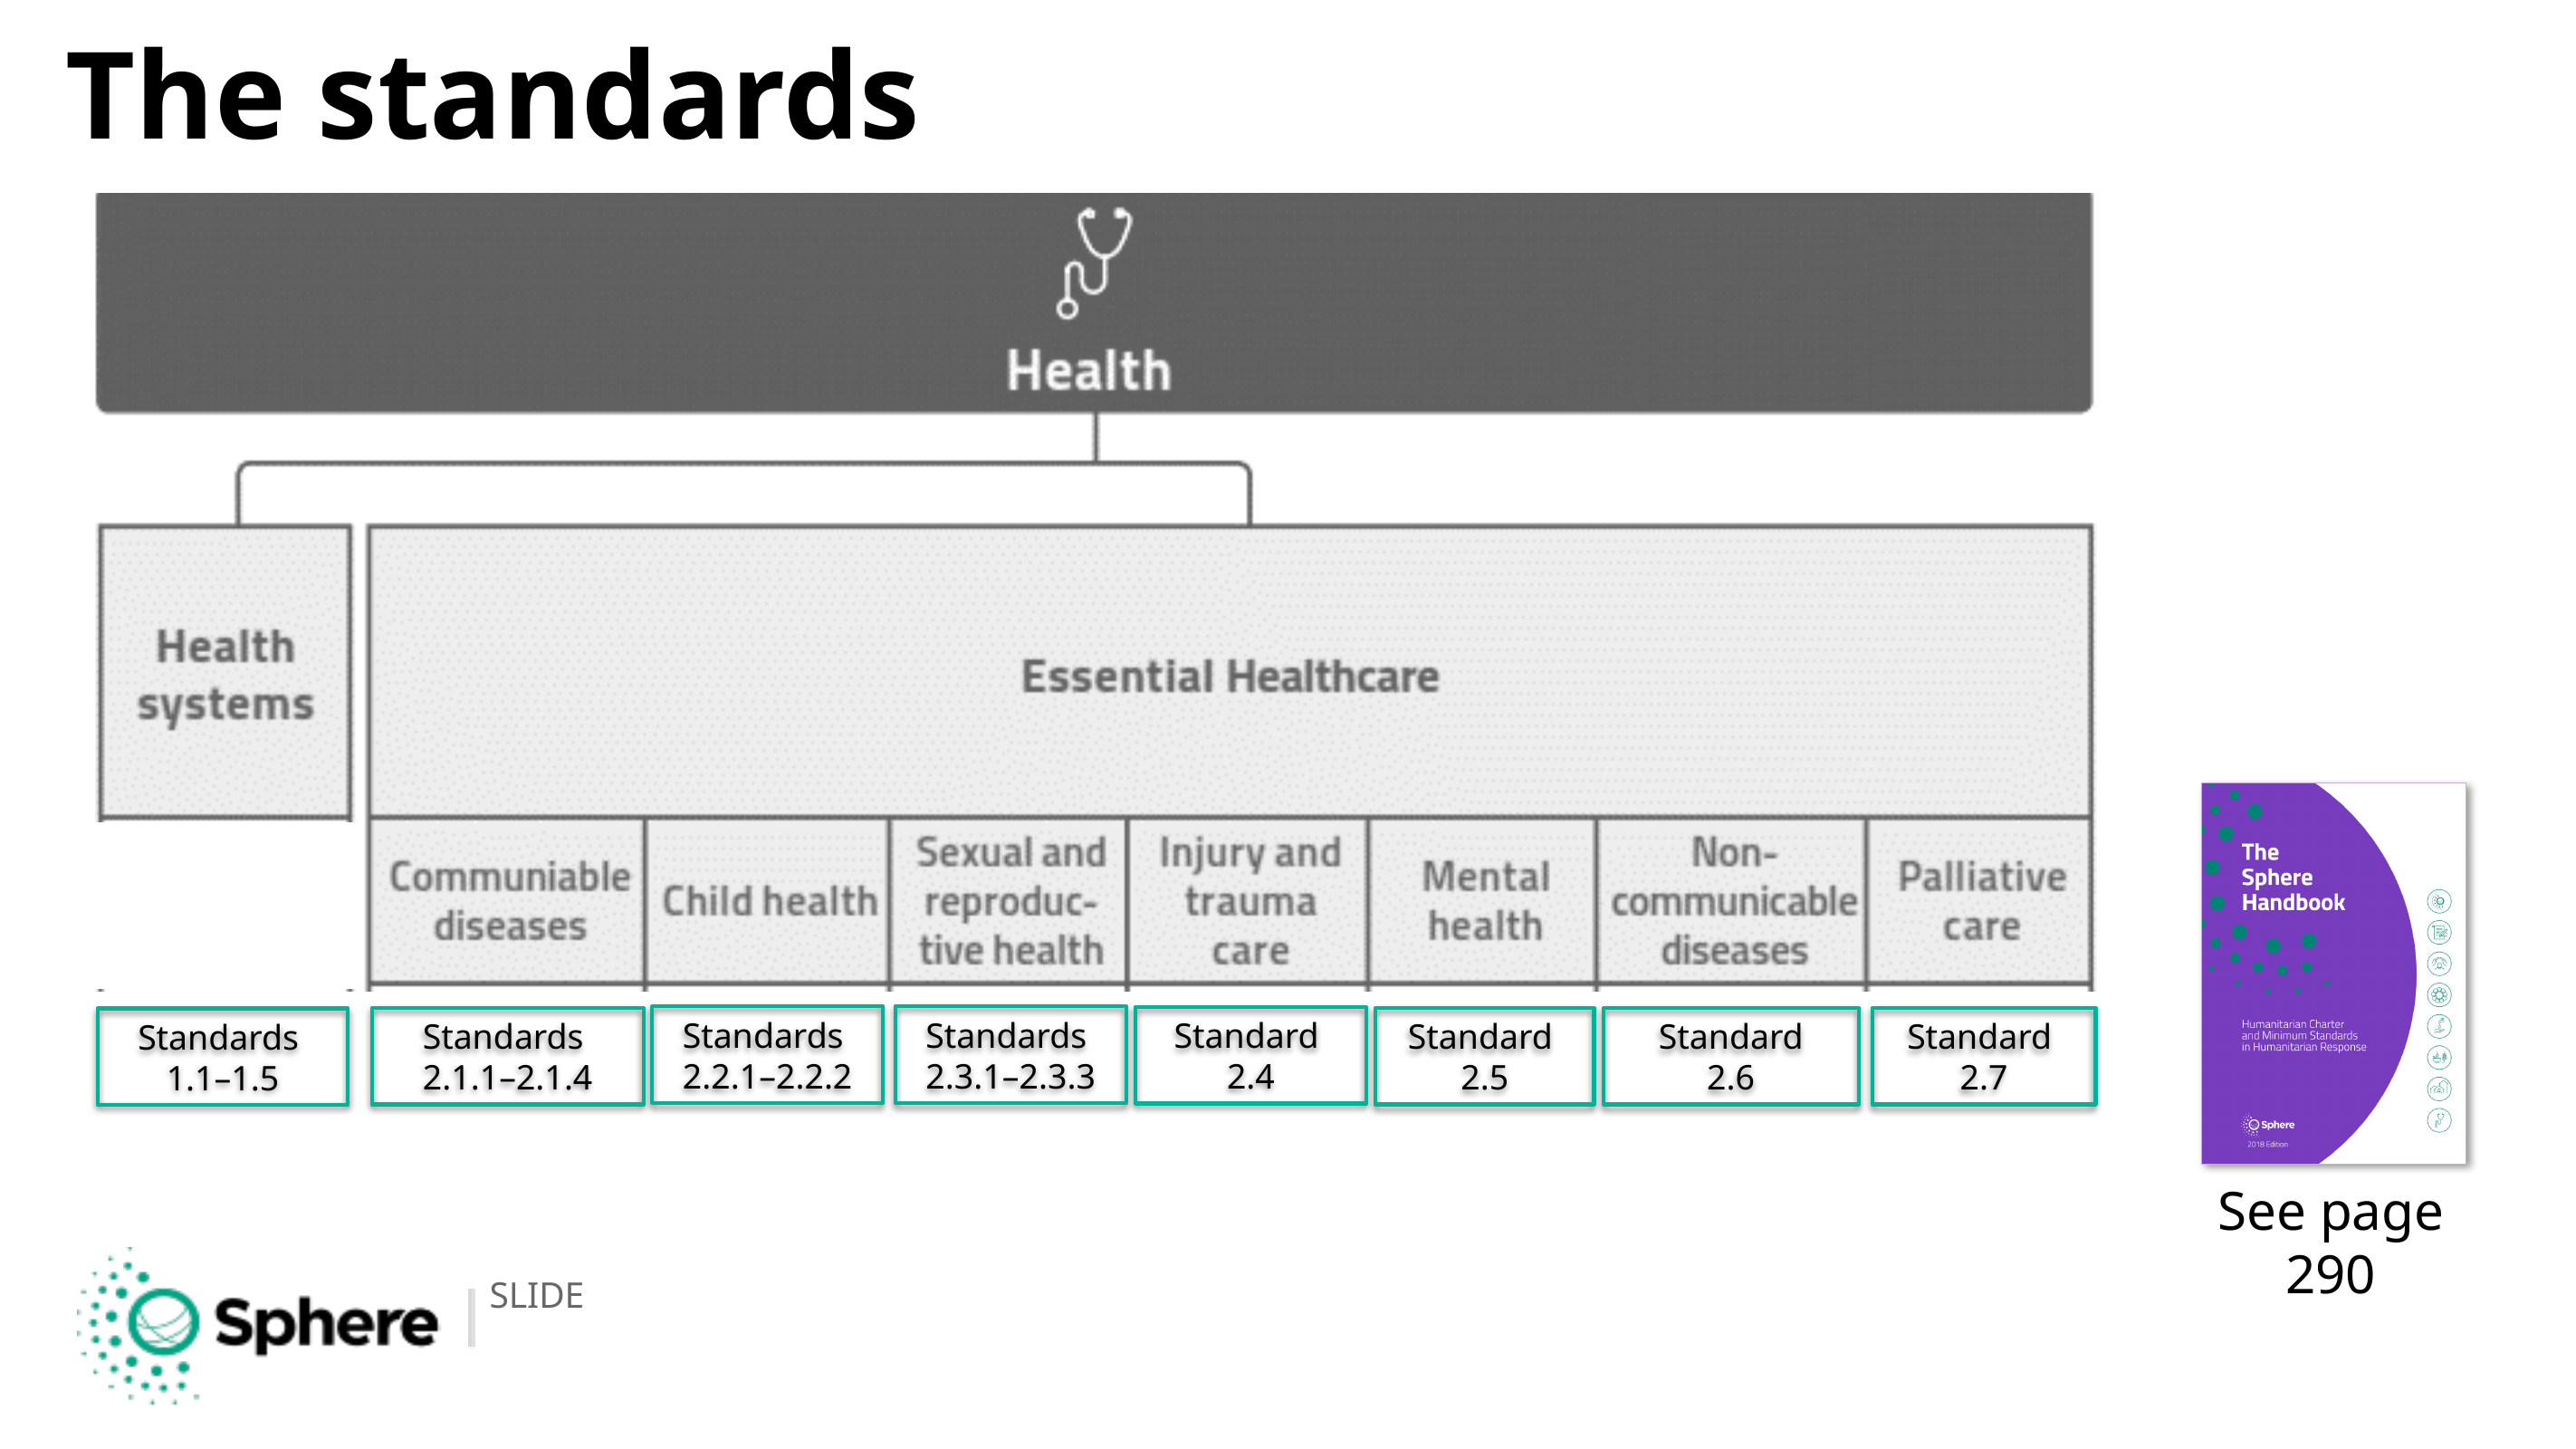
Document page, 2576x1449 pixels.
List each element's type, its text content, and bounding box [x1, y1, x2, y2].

text_box Standards 2.1.1–2.1.4 [371, 1008, 644, 1105]
text_box Standards 2.3.1–2.3.3 [895, 1006, 1126, 1103]
text_box Standard 2.5 [1375, 1007, 1594, 1105]
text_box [69, 193, 2130, 992]
picture [468, 1289, 479, 1349]
text_box See page 290 [2190, 1169, 2471, 1312]
title The standards [57, 10, 2131, 179]
picture [2201, 782, 2467, 1166]
text_box Standards 2.2.1–2.2.2 [652, 1006, 884, 1103]
text_box Standard 2.4 [1135, 1006, 1366, 1104]
text_box Standards 1.1–1.5 [97, 1008, 349, 1106]
picture [77, 1247, 441, 1407]
text_box Standard 2.7 [1872, 1007, 2096, 1105]
text_box Standard 2.6 [1603, 1007, 1859, 1105]
